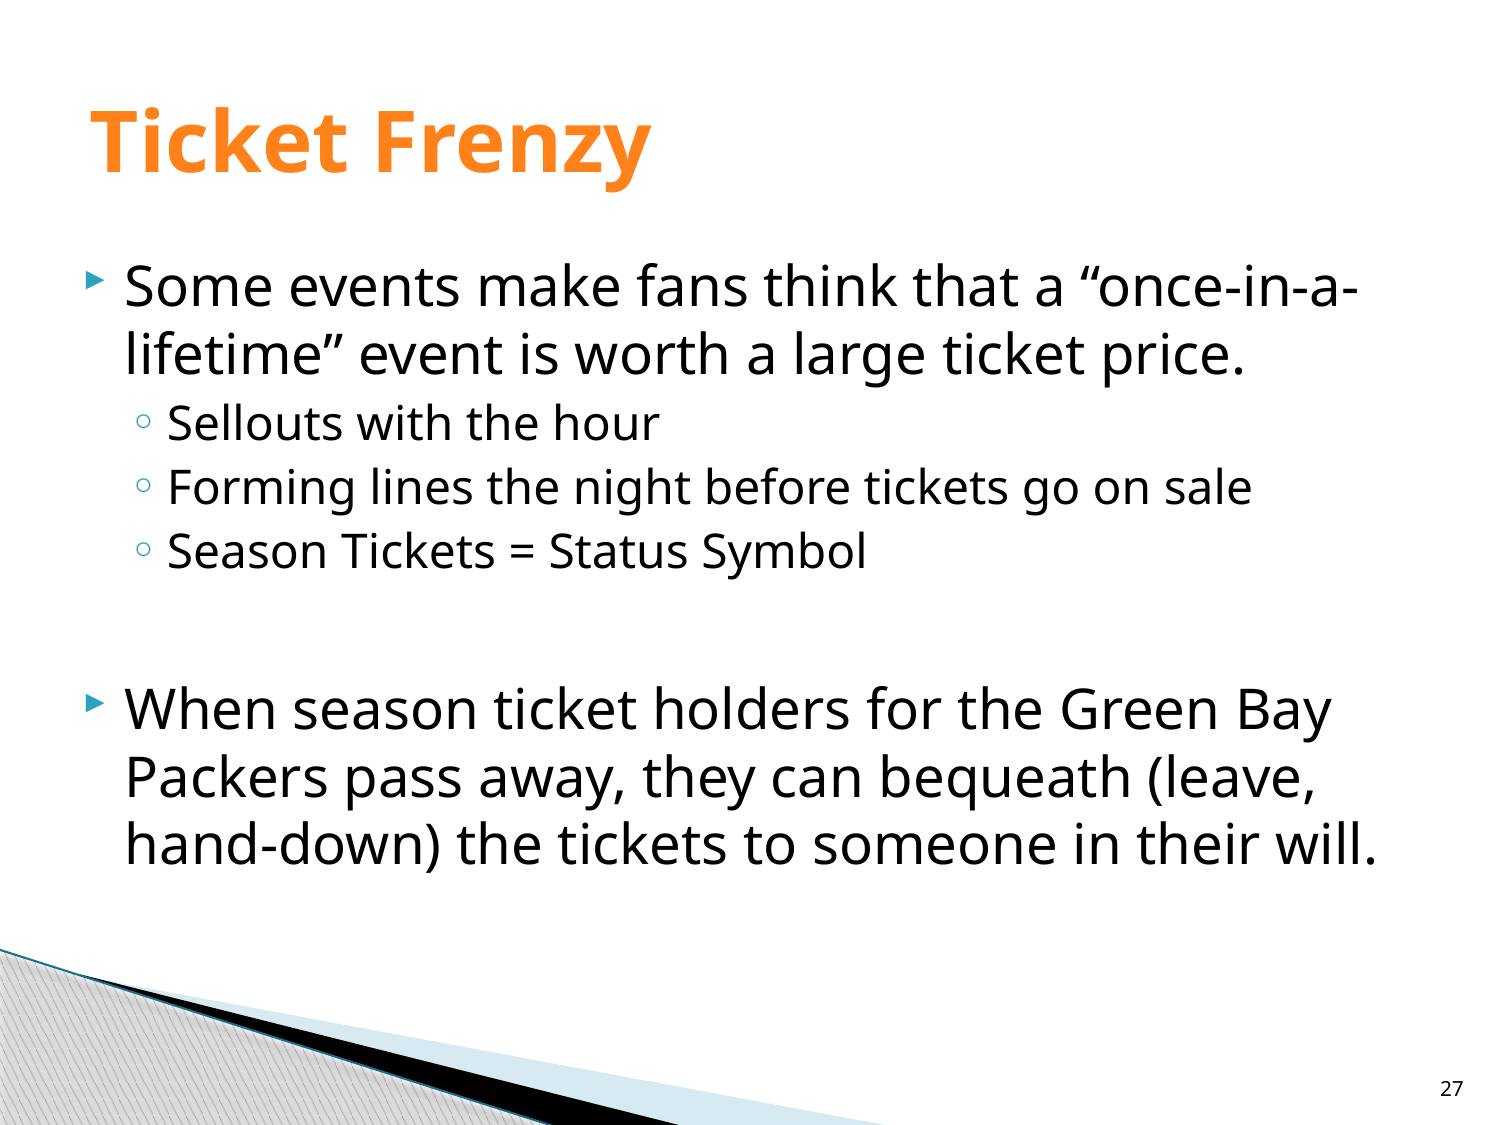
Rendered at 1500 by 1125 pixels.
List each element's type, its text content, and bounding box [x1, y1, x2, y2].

title Ticket Frenzy [75, 45, 1425, 233]
slide_number 27 [1418, 1051, 1479, 1112]
list Some events make fans think that a “once-in-a-lifetime” event is worth a large ticket price. Sellouts with the hour Forming lines the night before tickets go on sale Season Tickets = Status Symbol When season ticket holders for the Green Bay Packers pass away, they can bequeath (leave, hand-down) the tickets to someone in their will. [50, 243, 1463, 986]
